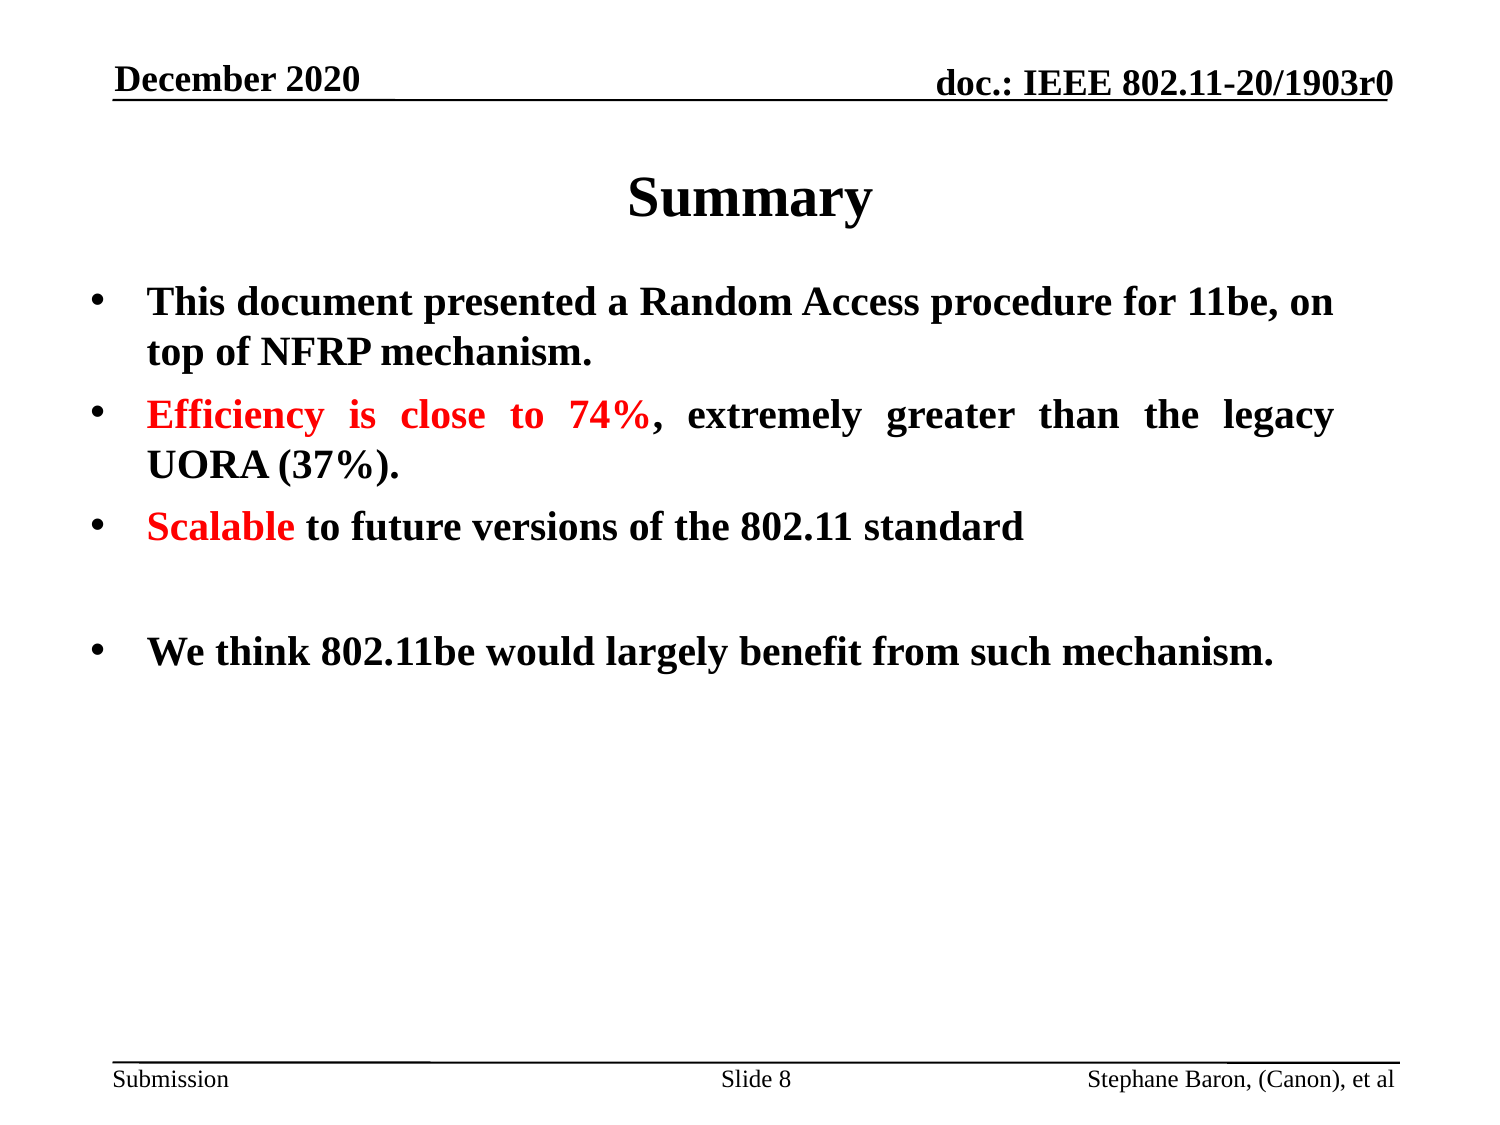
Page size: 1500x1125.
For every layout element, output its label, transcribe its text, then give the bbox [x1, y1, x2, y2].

slide_number Slide 8 [712, 1061, 800, 1123]
footer Stephane Baron, (Canon), et al [878, 1061, 1402, 1093]
text_box This document presented a Random Access procedure for 11be, on top of NFRP mechanism. Efficiency is close to 74%, extremely greater than the legacy UORA (37%). Scalable to future versions of the 802.11 standard We think 802.11be would largely benefit from such mechanism. [75, 266, 1351, 1013]
title Summary [114, 91, 1388, 267]
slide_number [114, 54, 423, 100]
